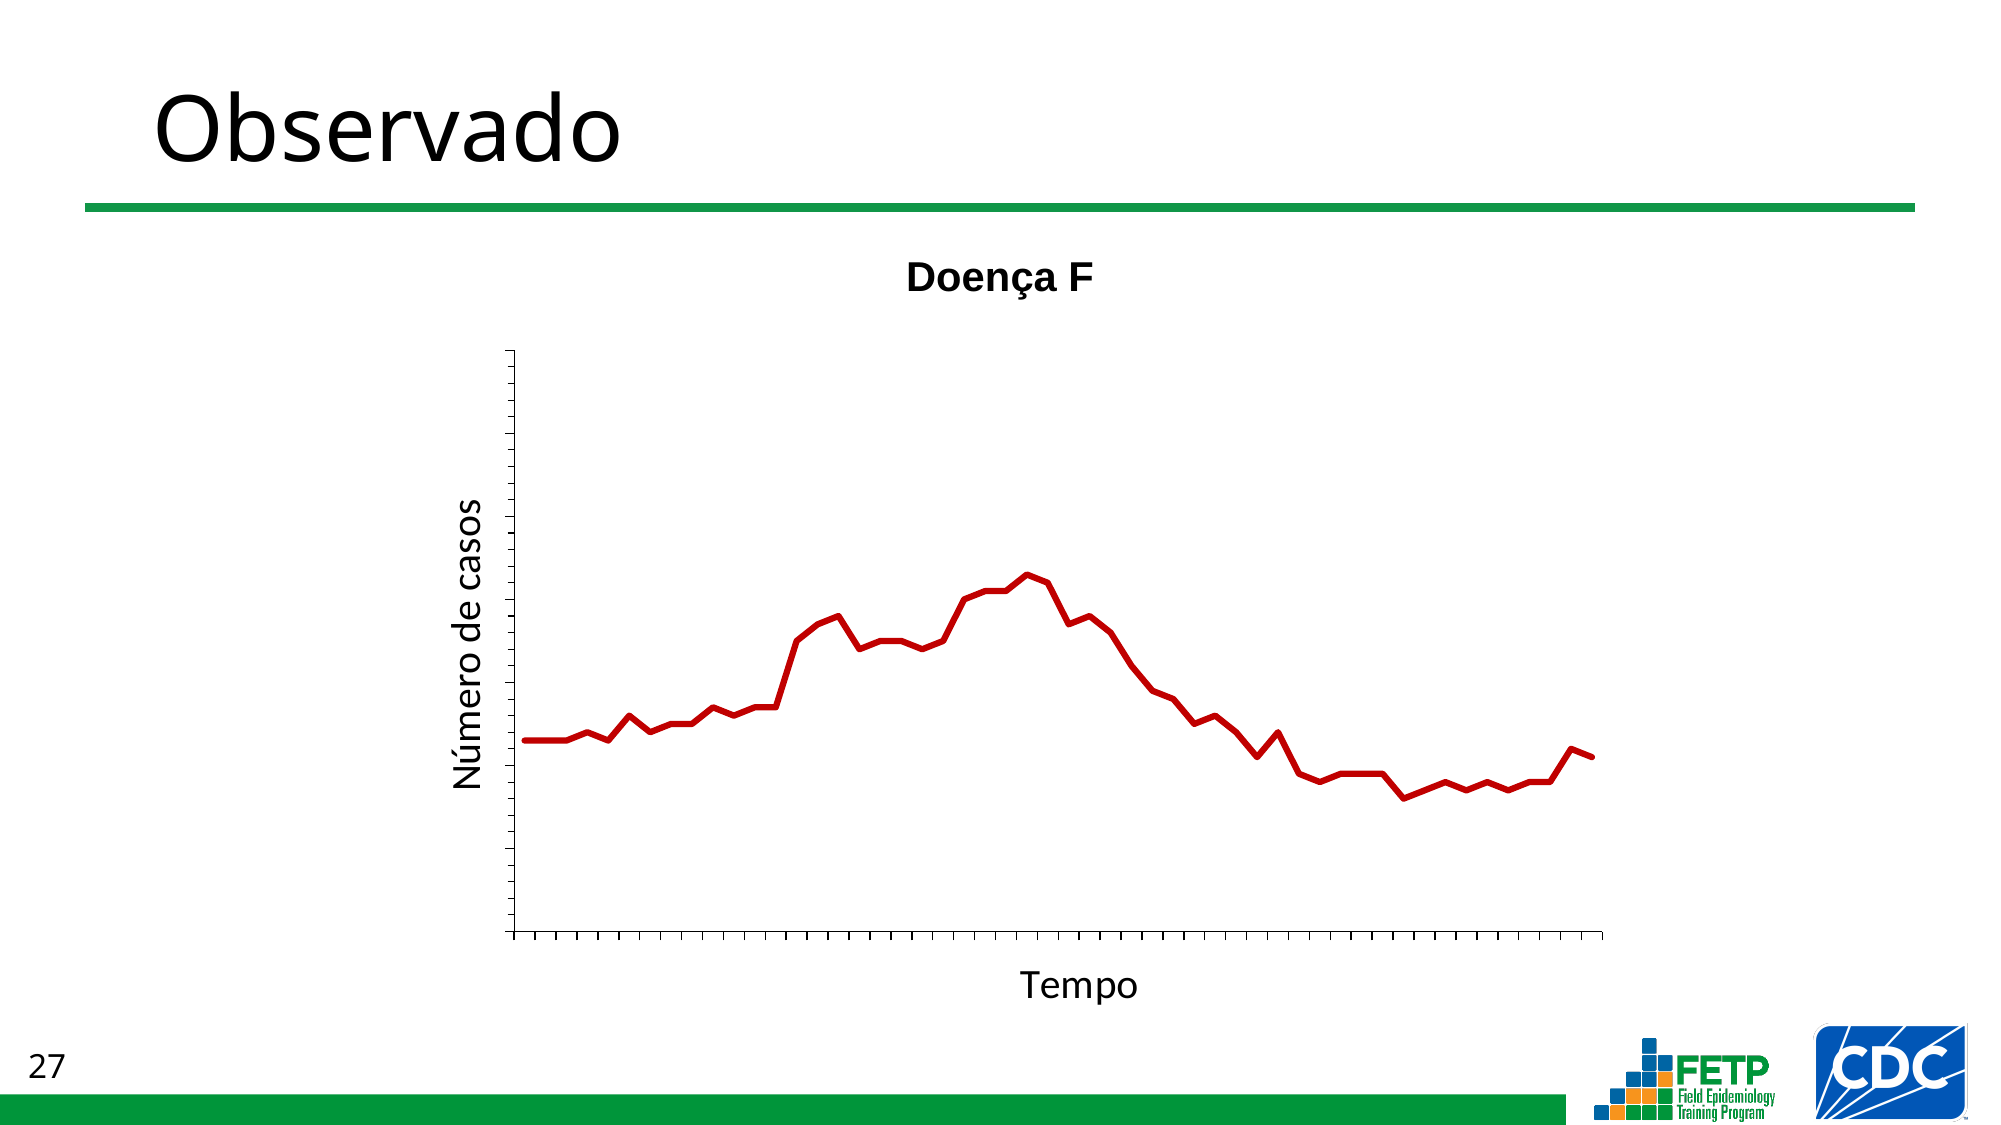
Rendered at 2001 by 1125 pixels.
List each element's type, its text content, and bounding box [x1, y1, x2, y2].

picture [1594, 1038, 1775, 1122]
chart [362, 318, 1638, 1069]
picture [1813, 1023, 1968, 1122]
list Doença F [137, 242, 1863, 1004]
title Observado [137, 75, 1863, 207]
